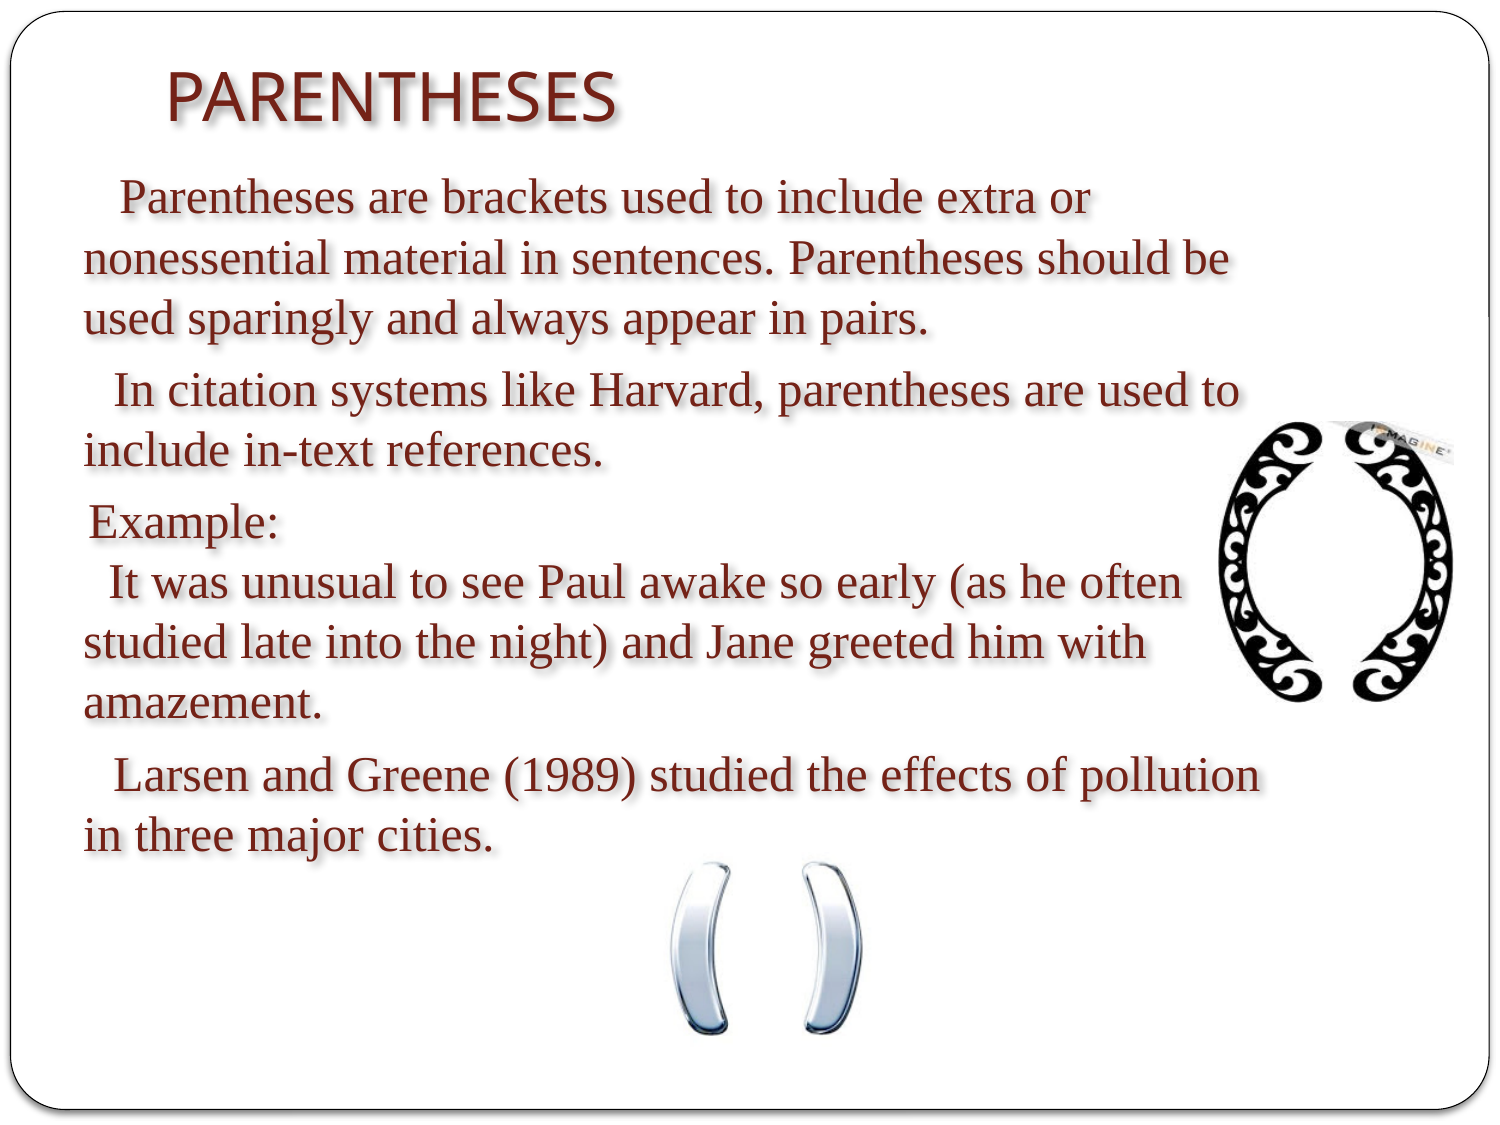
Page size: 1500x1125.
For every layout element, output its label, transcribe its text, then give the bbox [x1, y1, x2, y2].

title Parentheses [150, 45, 1425, 233]
picture [1218, 421, 1454, 704]
list Parentheses are brackets used to include extra or nonessential material in sentences. Parentheses should be used sparingly and always appear in pairs. In citation systems like Harvard, parentheses are used to include in-text references. Example: It was unusual to see Paul awake so early (as he often studied late into the night) and Jane greeted him with amazement. Larsen and Greene (1989) studied the effects of pollution in three major cities. [23, 152, 1299, 903]
picture [644, 820, 891, 1091]
